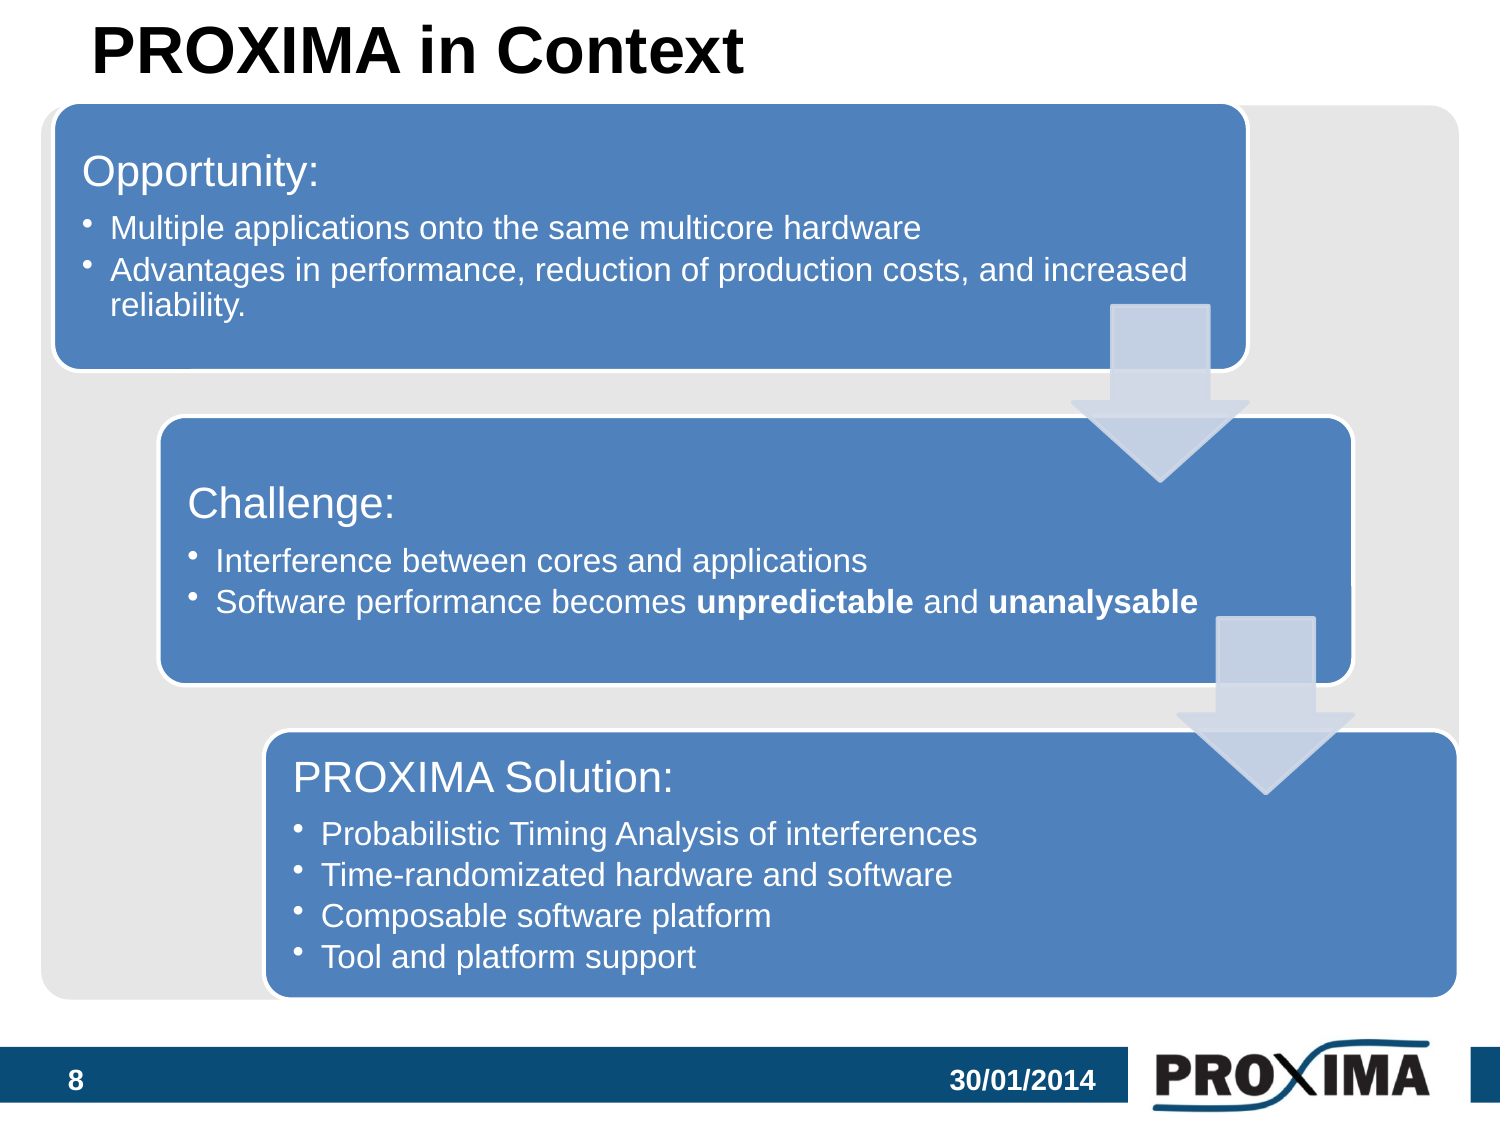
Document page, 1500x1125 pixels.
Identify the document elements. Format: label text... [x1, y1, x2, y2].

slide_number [53, 1053, 1117, 1103]
title PROXIMA in Context [76, 0, 1459, 101]
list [52, 101, 1460, 1000]
picture [1149, 1034, 1434, 1115]
